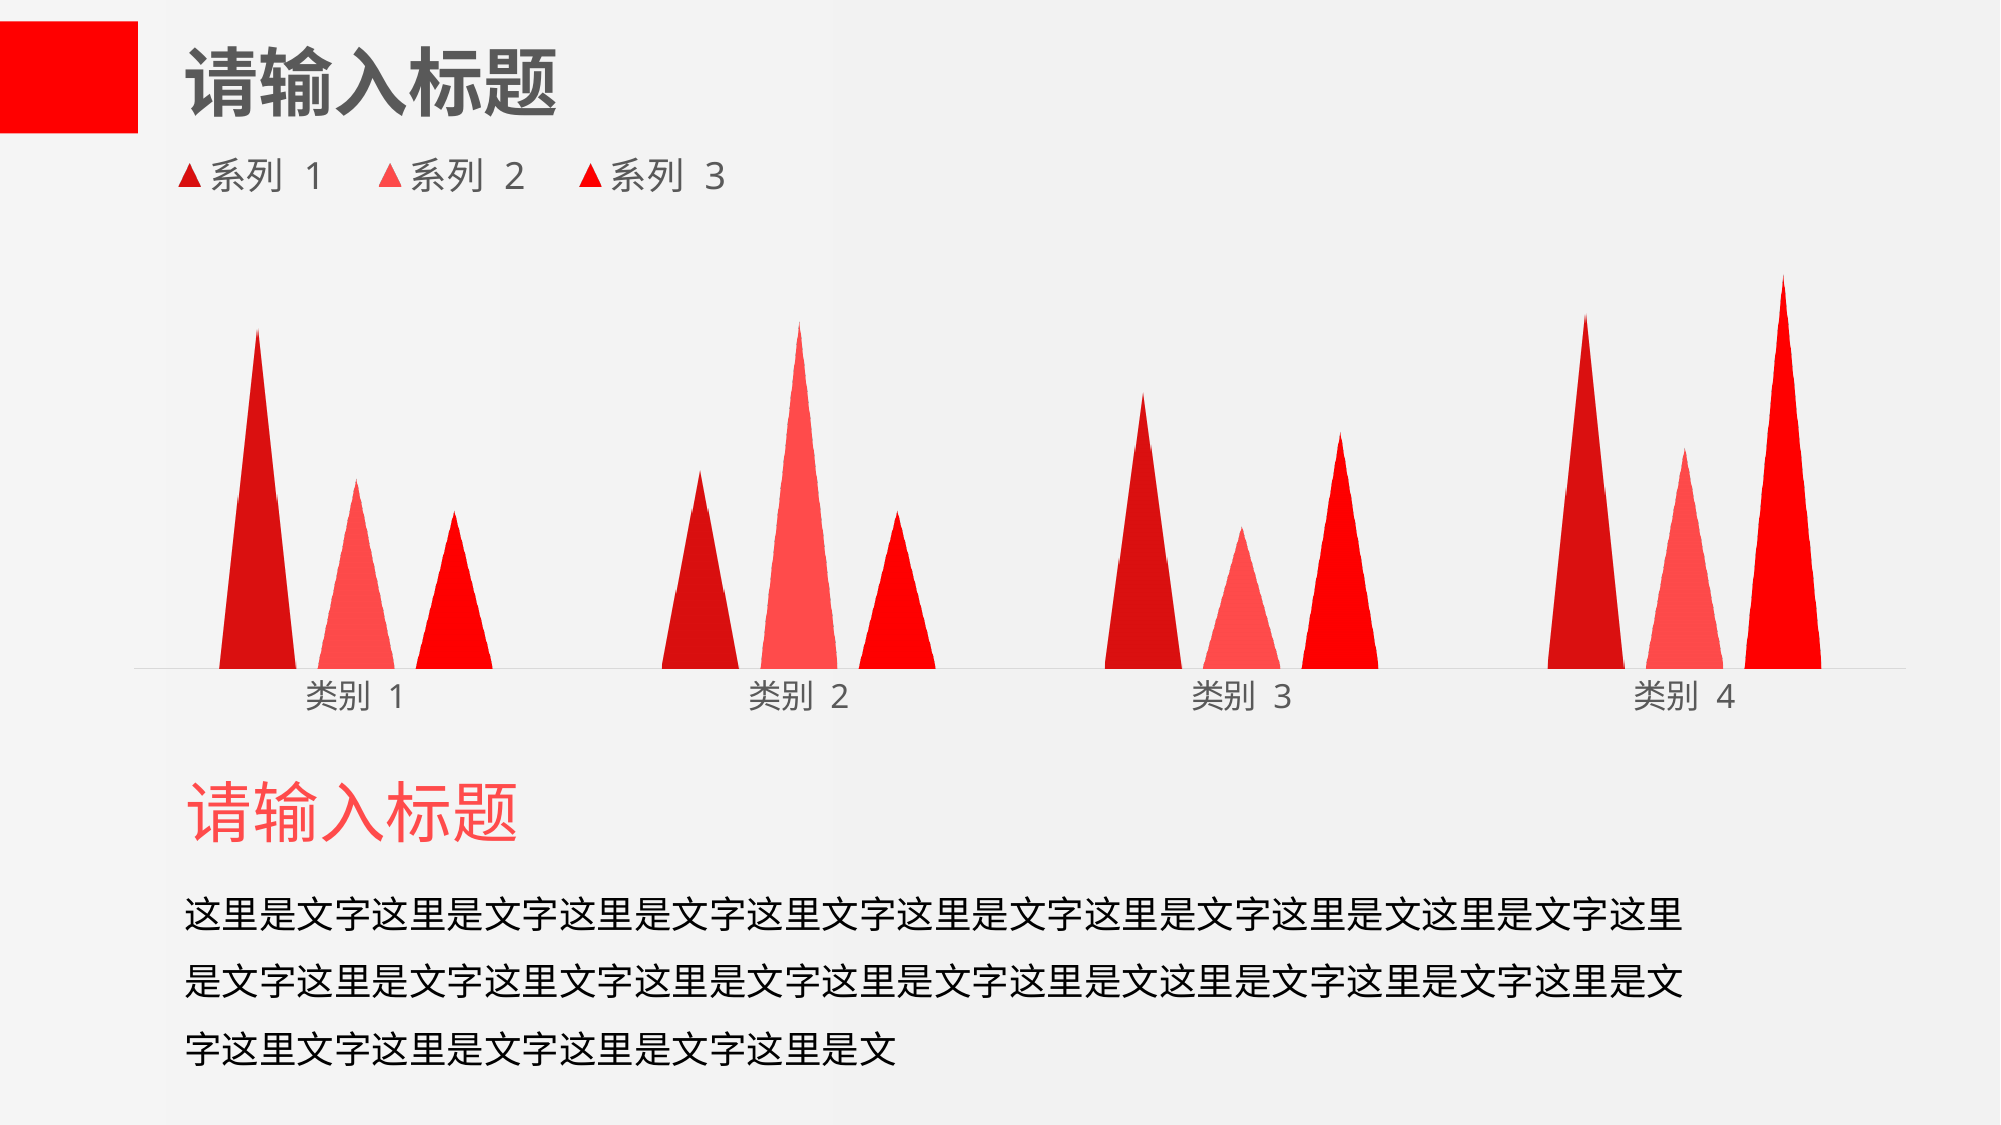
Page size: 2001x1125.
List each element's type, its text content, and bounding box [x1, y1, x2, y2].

chart [97, 0, 1943, 812]
text_box 请输入标题 [171, 812, 535, 859]
text_box 这里是文字这里是文字这里是文字这里文字这里是文字这里是文字这里是文这里是文字这里是文字这里是文字这里文字这里是文字这里是文字这里是文这里是文字这里是文字这里是文字这里文字这里是文字这里是文字这里是文 [169, 861, 1705, 1079]
text_box [0, 20, 97, 134]
